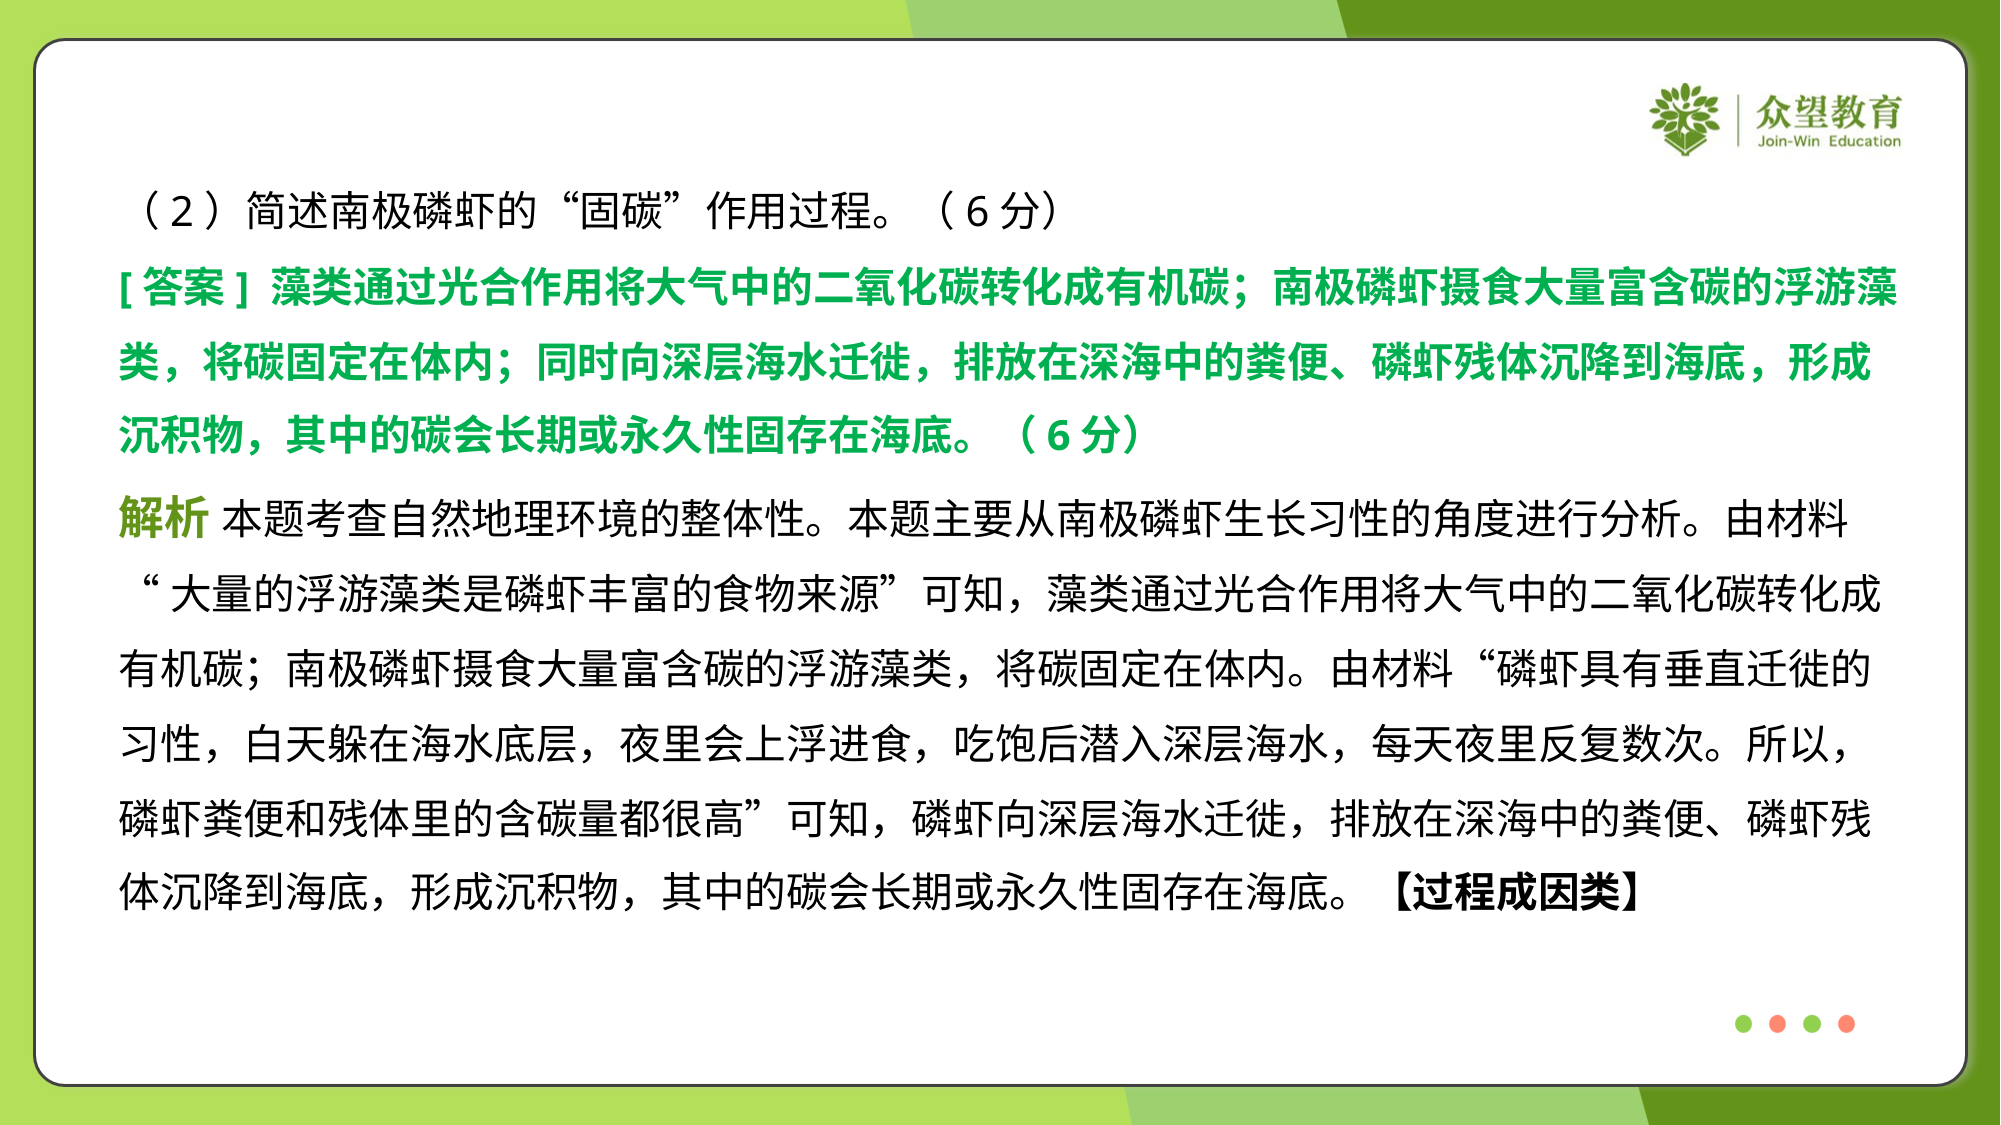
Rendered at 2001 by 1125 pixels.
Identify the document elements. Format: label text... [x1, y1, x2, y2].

text_box [答案] 藻类通过光合作用将大气中的二氧化碳转化成有机碳；南极磷虾摄食大量富含碳的浮游藻 类，将碳固定在体内；同时向深层海水迁徙，排放在深海中的粪便、磷虾残体沉降到海底，形成 沉积物，其中的碳会长期或永久性固存在海底。（6分） [118, 235, 1883, 451]
text_box （2）简述南极磷虾的“固碳”作用过程。（6分） [118, 159, 1883, 227]
picture [0, 0, 2000, 1125]
text_box 解析 本题考查自然地理环境的整体性。本题主要从南极磷虾生长习性的角度进行分析。由材料 “大量的浮游藻类是磷虾丰富的食物来源”可知，藻类通过光合作用将大气中的二氧化碳转化成 有机碳；南极磷虾摄食大量富含碳的浮游藻类，将碳固定在体内。由材料“磷虾具有垂直迁徙的 习性，白天躲在海水底层，夜里会上浮进食，吃饱后潜入深层海水，每天夜里反复数次。所以， 磷虾粪便和残体里的含碳量都很高”可知，磷虾向深层海水迁徙，排放在深海中的粪便、磷虾残 体沉降到海底，形成沉积物，其中的碳会长期或永久性固存在海底。【过程成因类】 [118, 466, 1883, 909]
